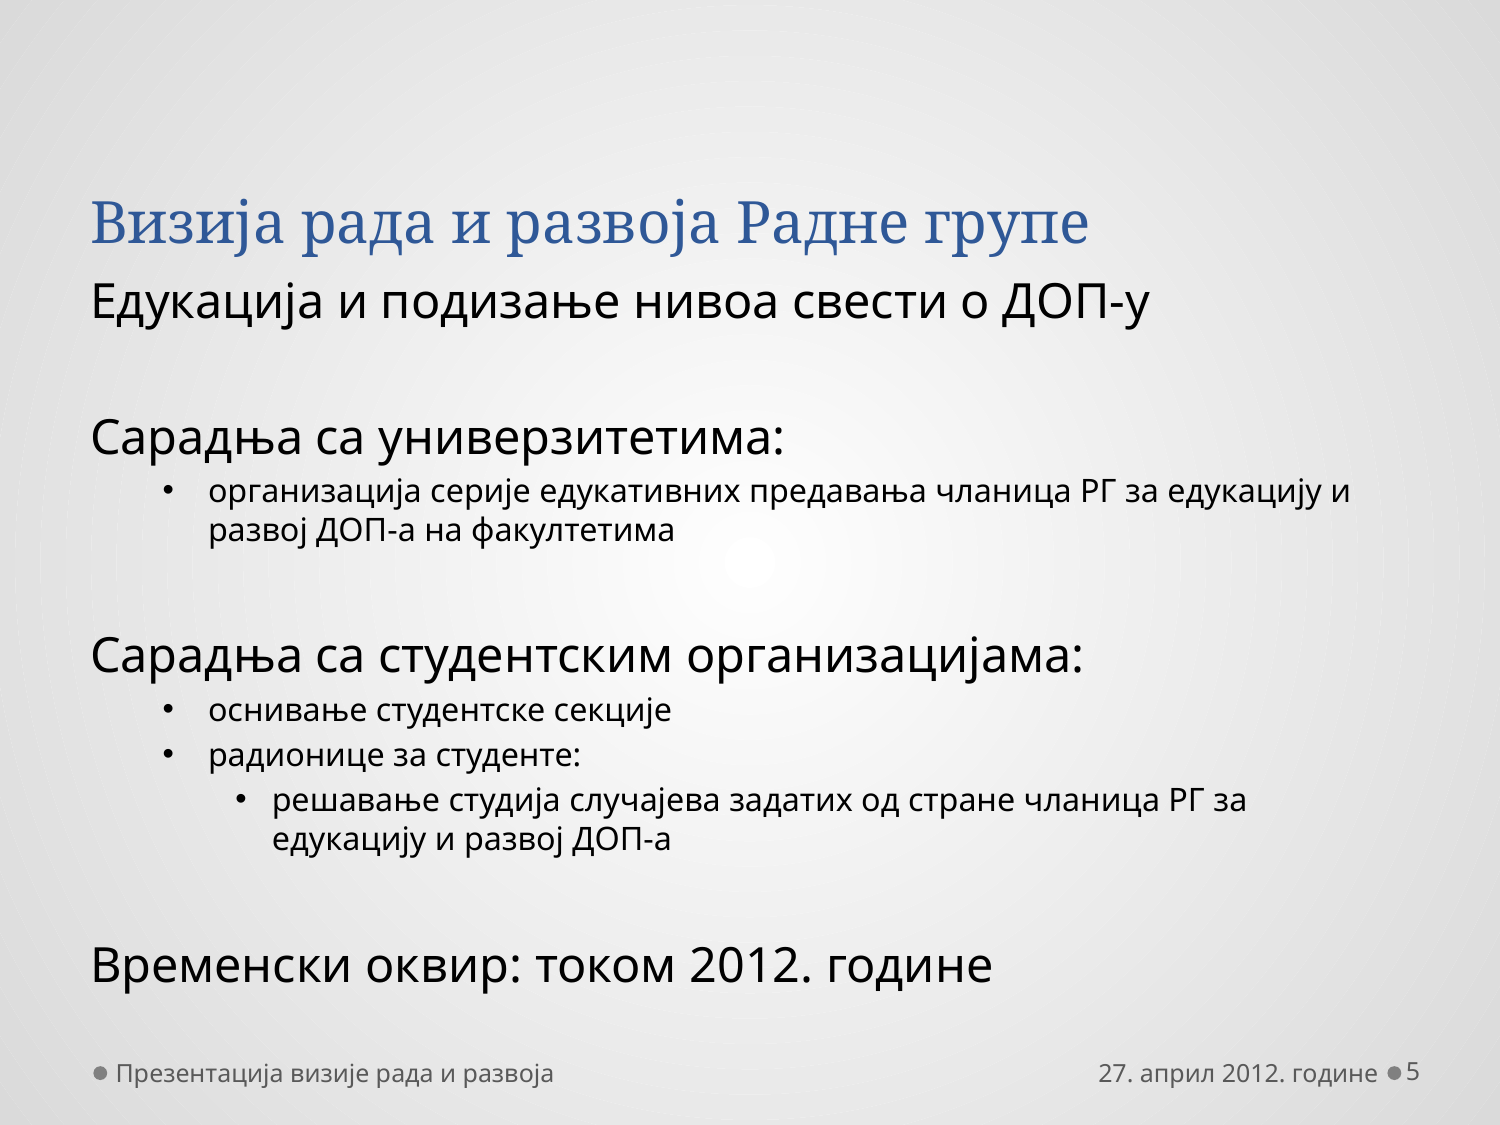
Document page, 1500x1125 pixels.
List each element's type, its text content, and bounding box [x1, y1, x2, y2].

title Визија рада и развоја Радне групе [75, 0, 1425, 262]
slide_number 5 [1401, 1042, 1494, 1103]
list Едукација и подизање нивоа свести о ДОП-у Сарадња са универзитетима: организација серије едукативних предавања чланица РГ за едукацију и развој ДОП-а на факултетима Сарадња са студентским организацијама: оснивање студентске секције радионице за студенте: решавање студија случајева задатих од стране чланица РГ за едукацију и развој ДОП-а Временски оквир: током 2012. године [75, 262, 1425, 1005]
footer Презентација визије рада и развоја [108, 1042, 621, 1103]
slide_number 27. април 2012. године [1043, 1042, 1386, 1103]
